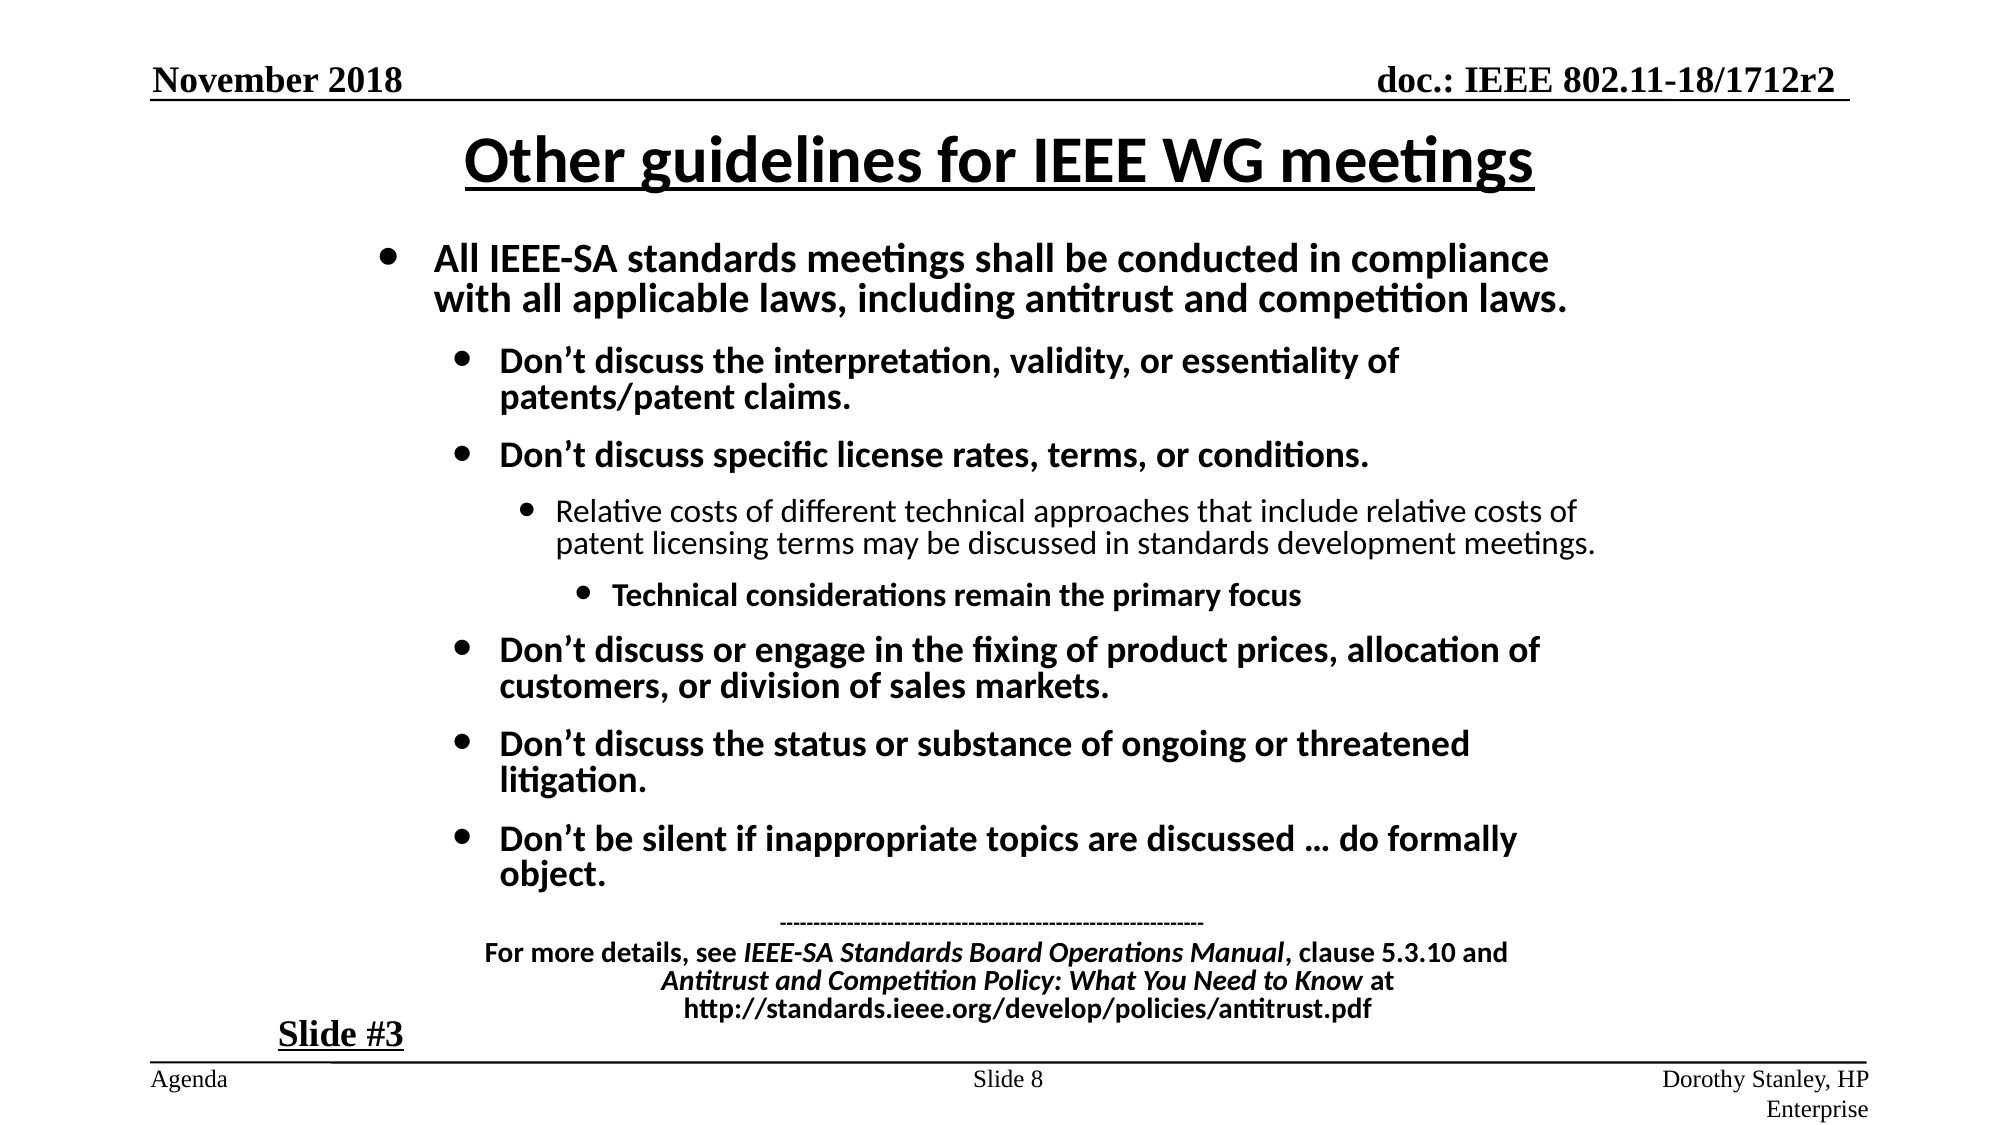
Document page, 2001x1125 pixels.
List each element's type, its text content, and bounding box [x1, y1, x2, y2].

slide_number Slide 8 [964, 1062, 1053, 1093]
footer Dorothy Stanley, HP Enterprise [1609, 1062, 1869, 1093]
text_box Slide #3 [263, 1001, 420, 1062]
list All IEEE-SA standards meetings shall be conducted in compliance with all applicable laws, including antitrust and competition laws. Don’t discuss the interpretation, validity, or essentiality of patents/patent claims. Don’t discuss specific license rates, terms, or conditions. Relative costs of different technical approaches that include relative costs of patent licensing terms may be discussed in standards development meetings. Technical considerations remain the primary focus Don’t discuss or engage in the fixing of product prices, allocation of customers, or division of sales markets. Don’t discuss the status or substance of ongoing or threatened litigation. Don’t be silent if inappropriate topics are discussed … do formally object. --------------------------------------------------------------- For more details, see IEEE-SA Standards Board Operations Manual, clause 5.3.10 and Antitrust and Competition Policy: What You Need to Know at http://standards.ieee.org/develop/policies/antitrust.pdf [362, 233, 1638, 909]
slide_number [152, 54, 567, 100]
title Other guidelines for IEEE WG meetings [287, 62, 1713, 250]
